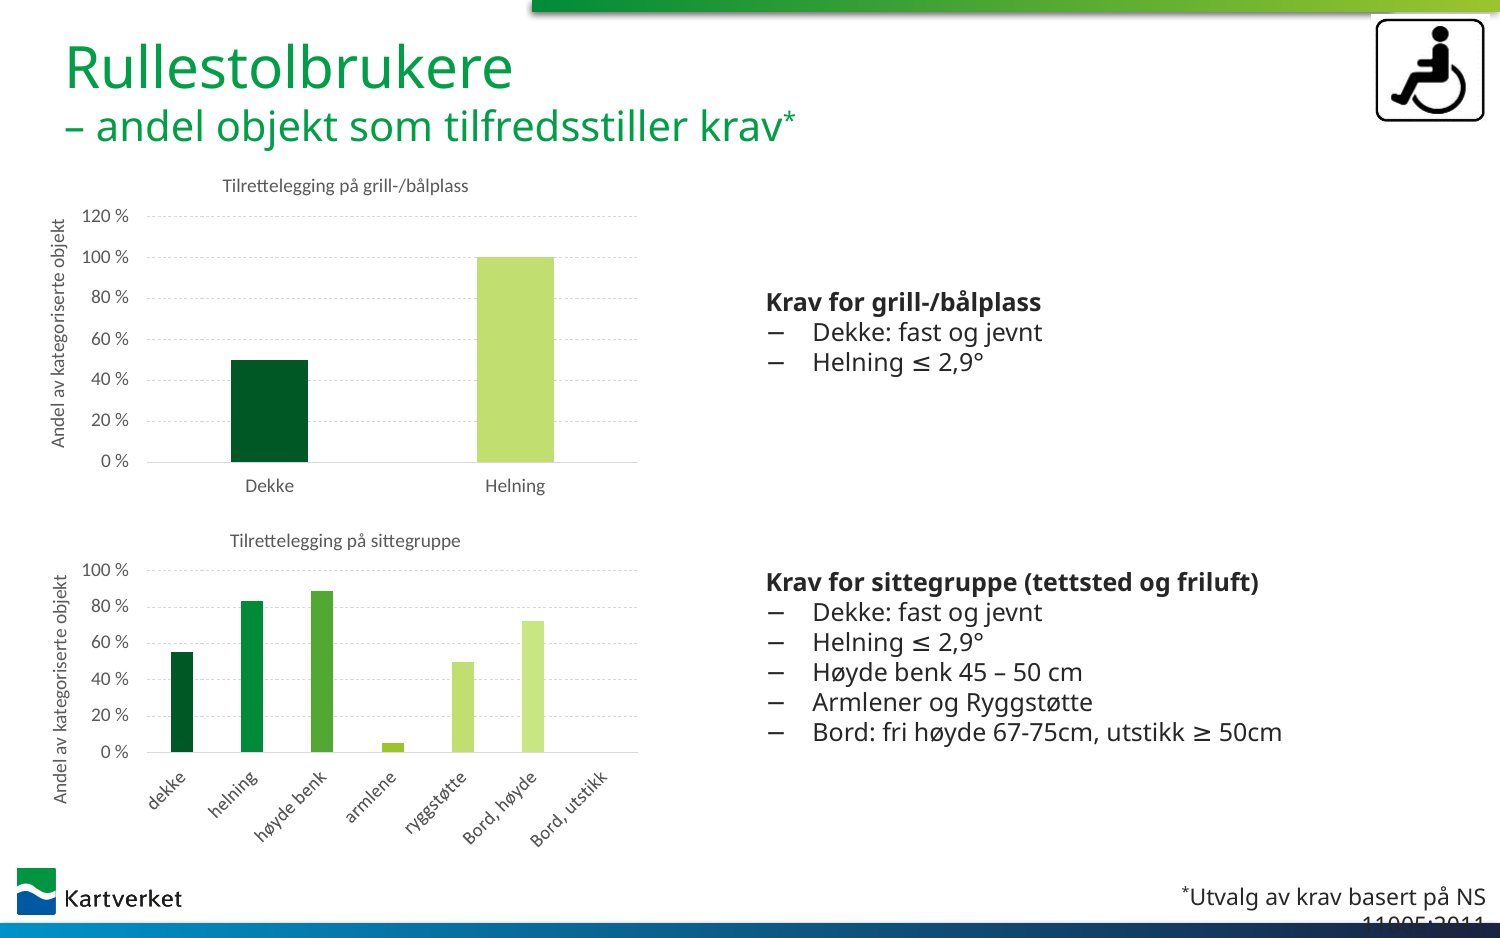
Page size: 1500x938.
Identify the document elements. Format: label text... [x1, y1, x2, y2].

text_box Krav for sittegruppe (tettsted og friluft) Dekke: fast og jevnt Helning ≤ 2,9° Høyde benk 45 – 50 cm Armlener og Ryggstøtte Bord: fri høyde 67-75cm, utstikk ≥ 50cm [750, 559, 1500, 754]
picture [41, 166, 650, 505]
text_box Rullestolbrukere – andel objekt som tilfredsstiller krav* [49, 14, 1431, 158]
text_box *Utvalg av krav basert på NS 11005:2011 [1068, 873, 1500, 938]
picture [41, 520, 650, 859]
picture [1371, 13, 1491, 127]
text_box Krav for grill-/bålplass Dekke: fast og jevnt Helning ≤ 2,9° [750, 279, 1452, 384]
